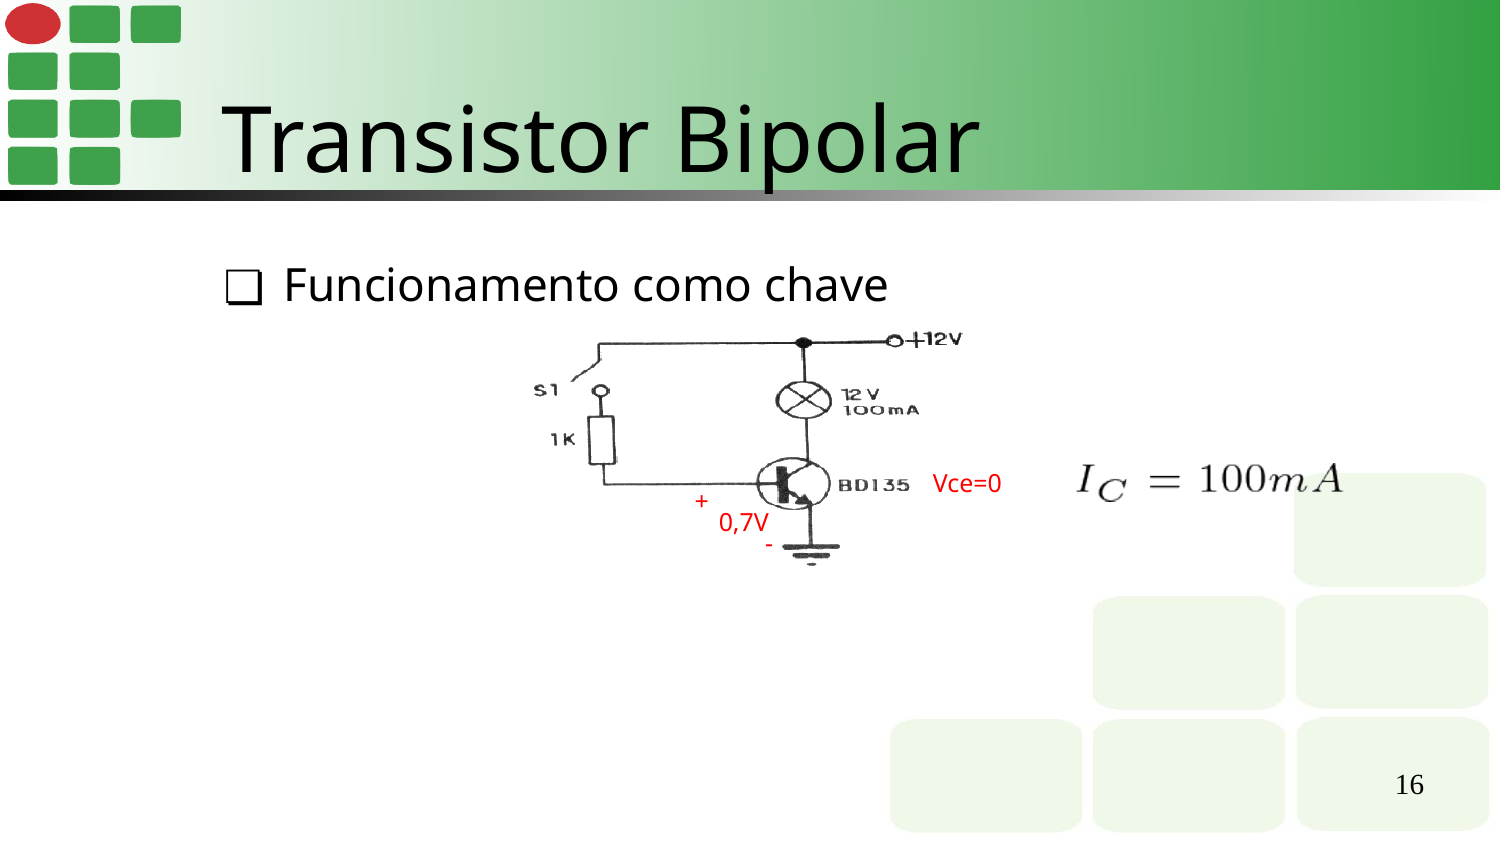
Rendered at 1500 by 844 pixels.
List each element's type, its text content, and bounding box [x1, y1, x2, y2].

picture [513, 321, 1495, 835]
picture [5, 3, 181, 185]
text_box Funcionamento como chave [193, 248, 1469, 324]
slide_number ‹#› [1075, 768, 1425, 827]
text_box Transistor Bipolar [206, 26, 1468, 207]
text_box Vce=0 [991, 452, 1063, 513]
